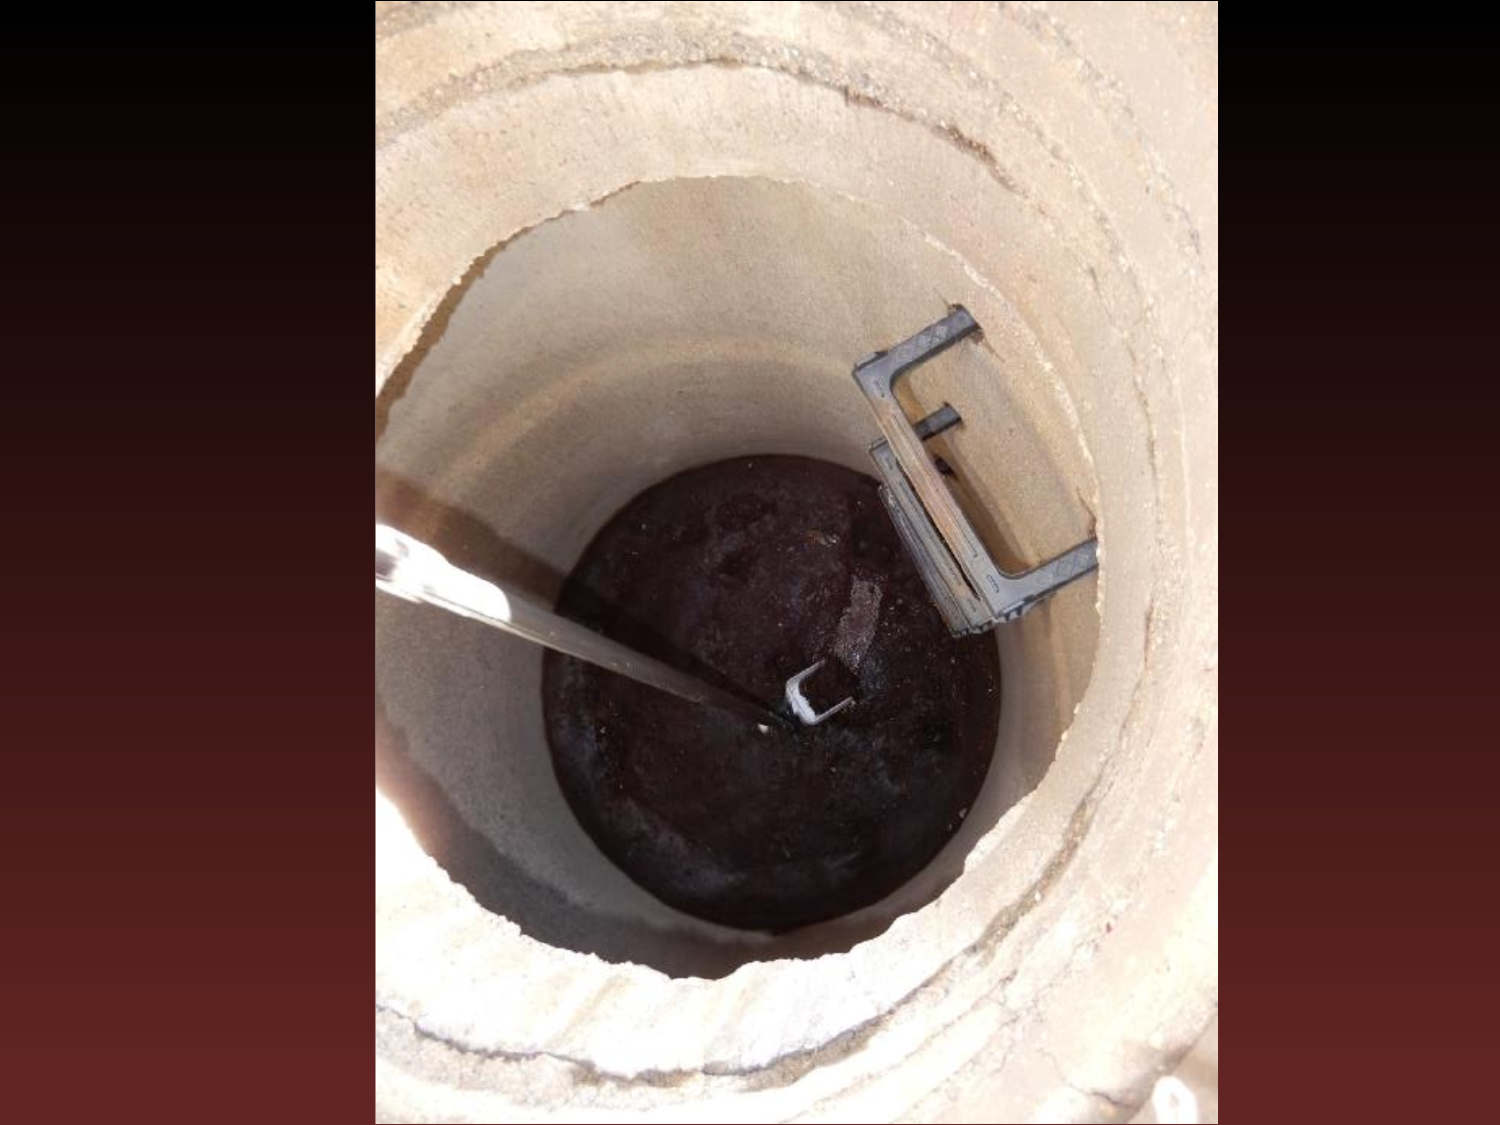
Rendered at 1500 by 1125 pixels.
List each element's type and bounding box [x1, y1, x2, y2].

picture [376, 1, 1218, 140]
list [234, 140, 1359, 984]
picture [376, 984, 1218, 1123]
